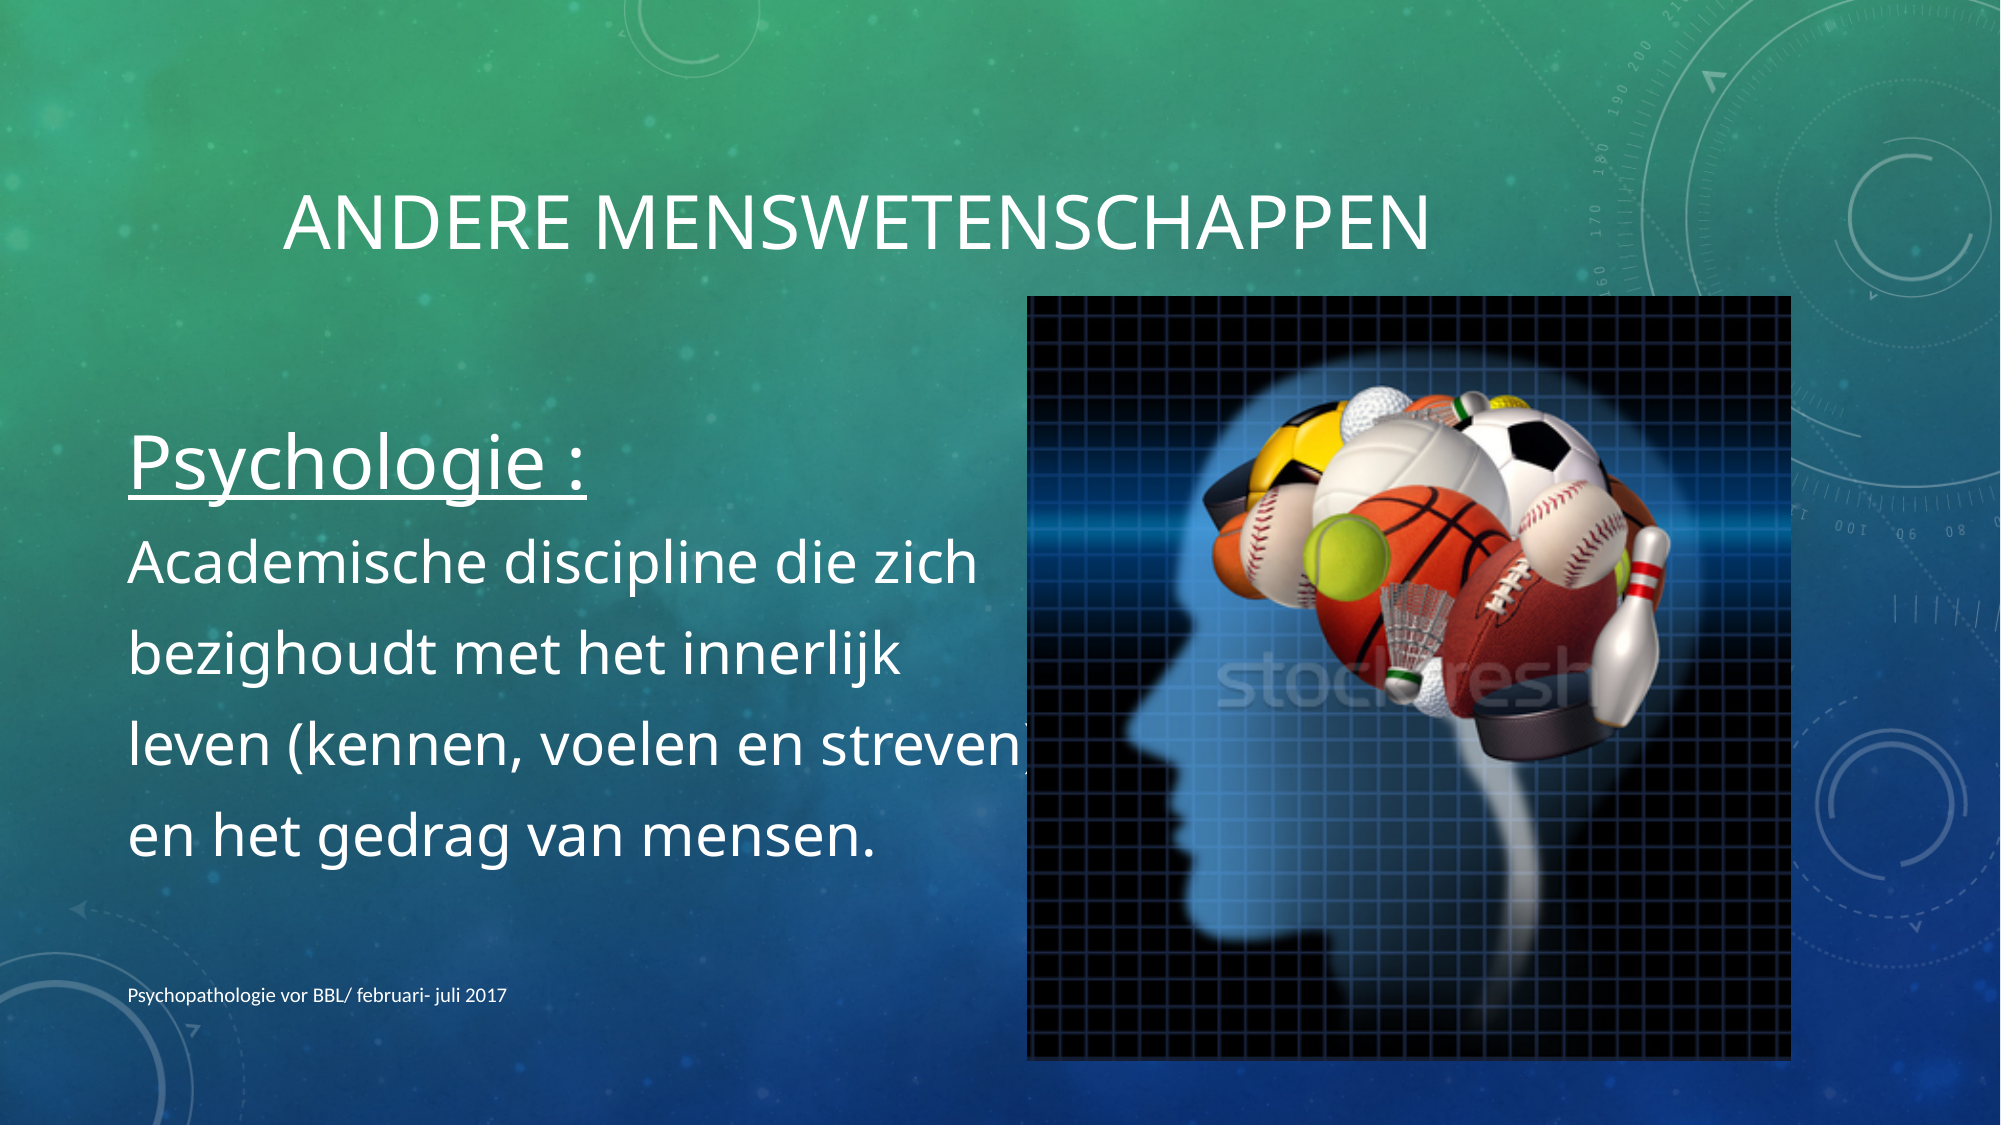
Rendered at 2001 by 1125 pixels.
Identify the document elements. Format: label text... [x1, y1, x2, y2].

footer Psychopathologie vor BBL/ februari- juli 2017 [112, 963, 1021, 1025]
title Andere menswetenschappen [112, 99, 1775, 339]
list Psychologie : Academische discipline die zich bezighoudt met het innerlijk leven (kennen, voelen en streven) en het gedrag van mensen. [112, 356, 1021, 482]
picture [0, 0, 2001, 1125]
